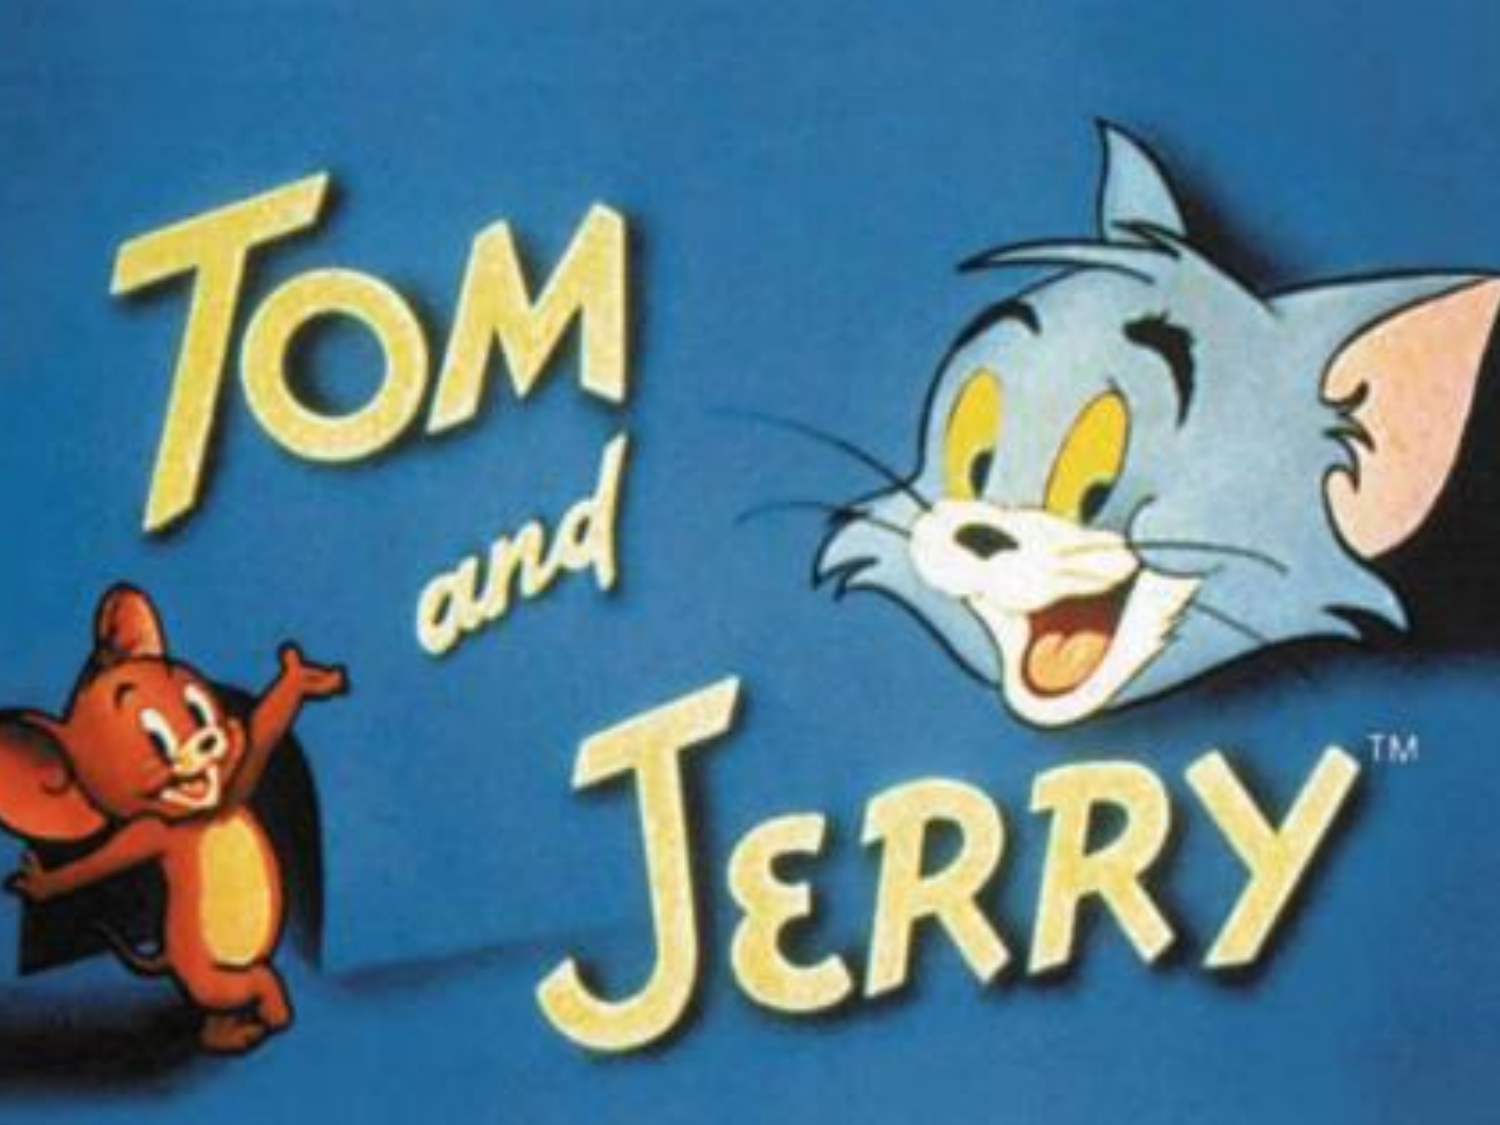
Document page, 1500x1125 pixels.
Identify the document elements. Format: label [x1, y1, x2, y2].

list [0, 0, 1500, 1125]
